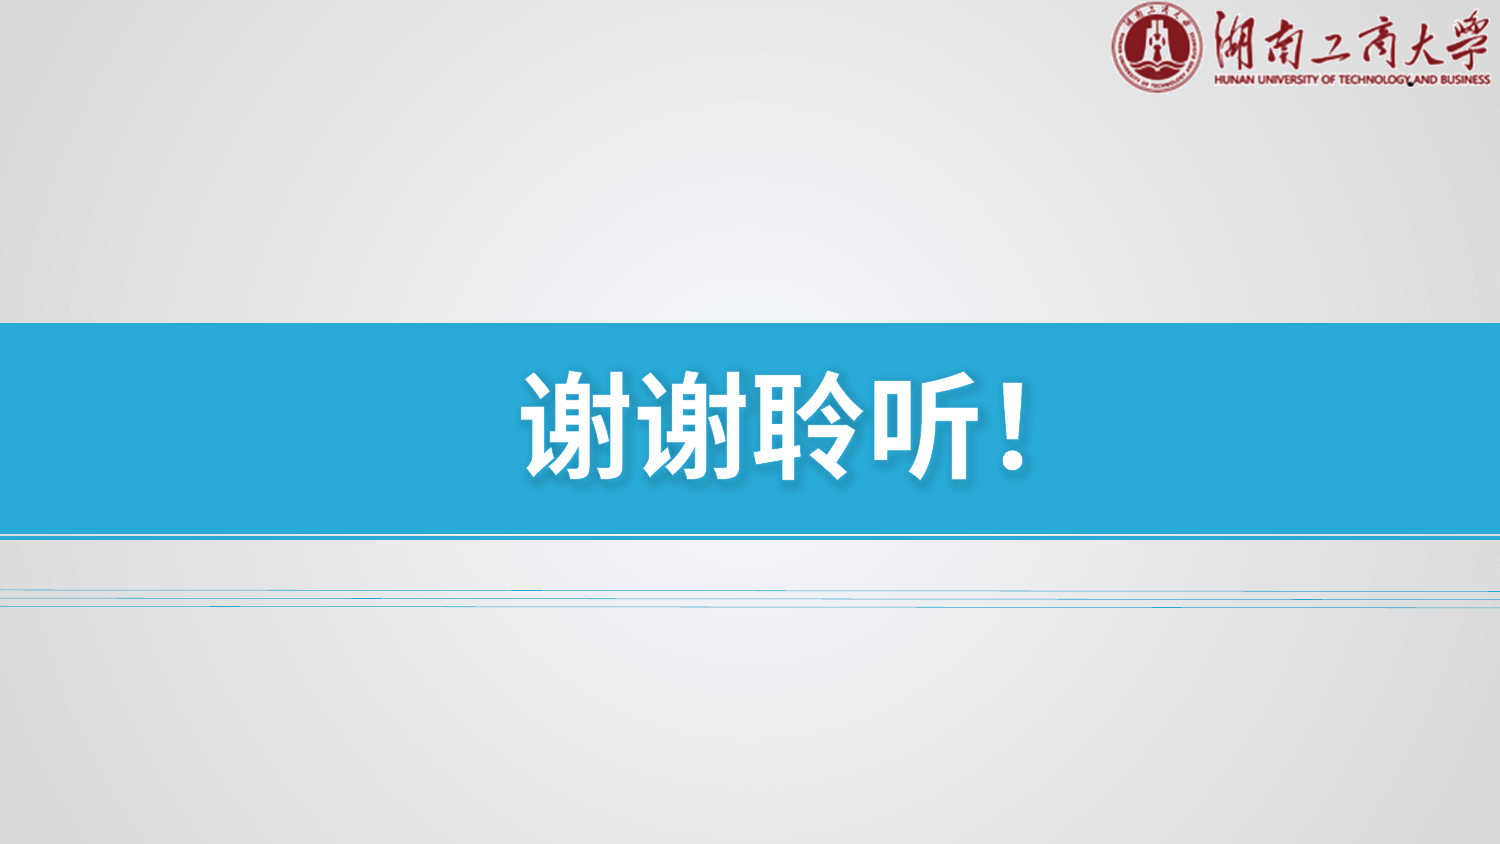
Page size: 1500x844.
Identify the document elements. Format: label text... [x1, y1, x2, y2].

text_box [0, 323, 1500, 534]
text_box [0, 589, 1500, 609]
picture [1110, 0, 1498, 96]
text_box 谢谢聆听！ [476, 347, 1023, 499]
